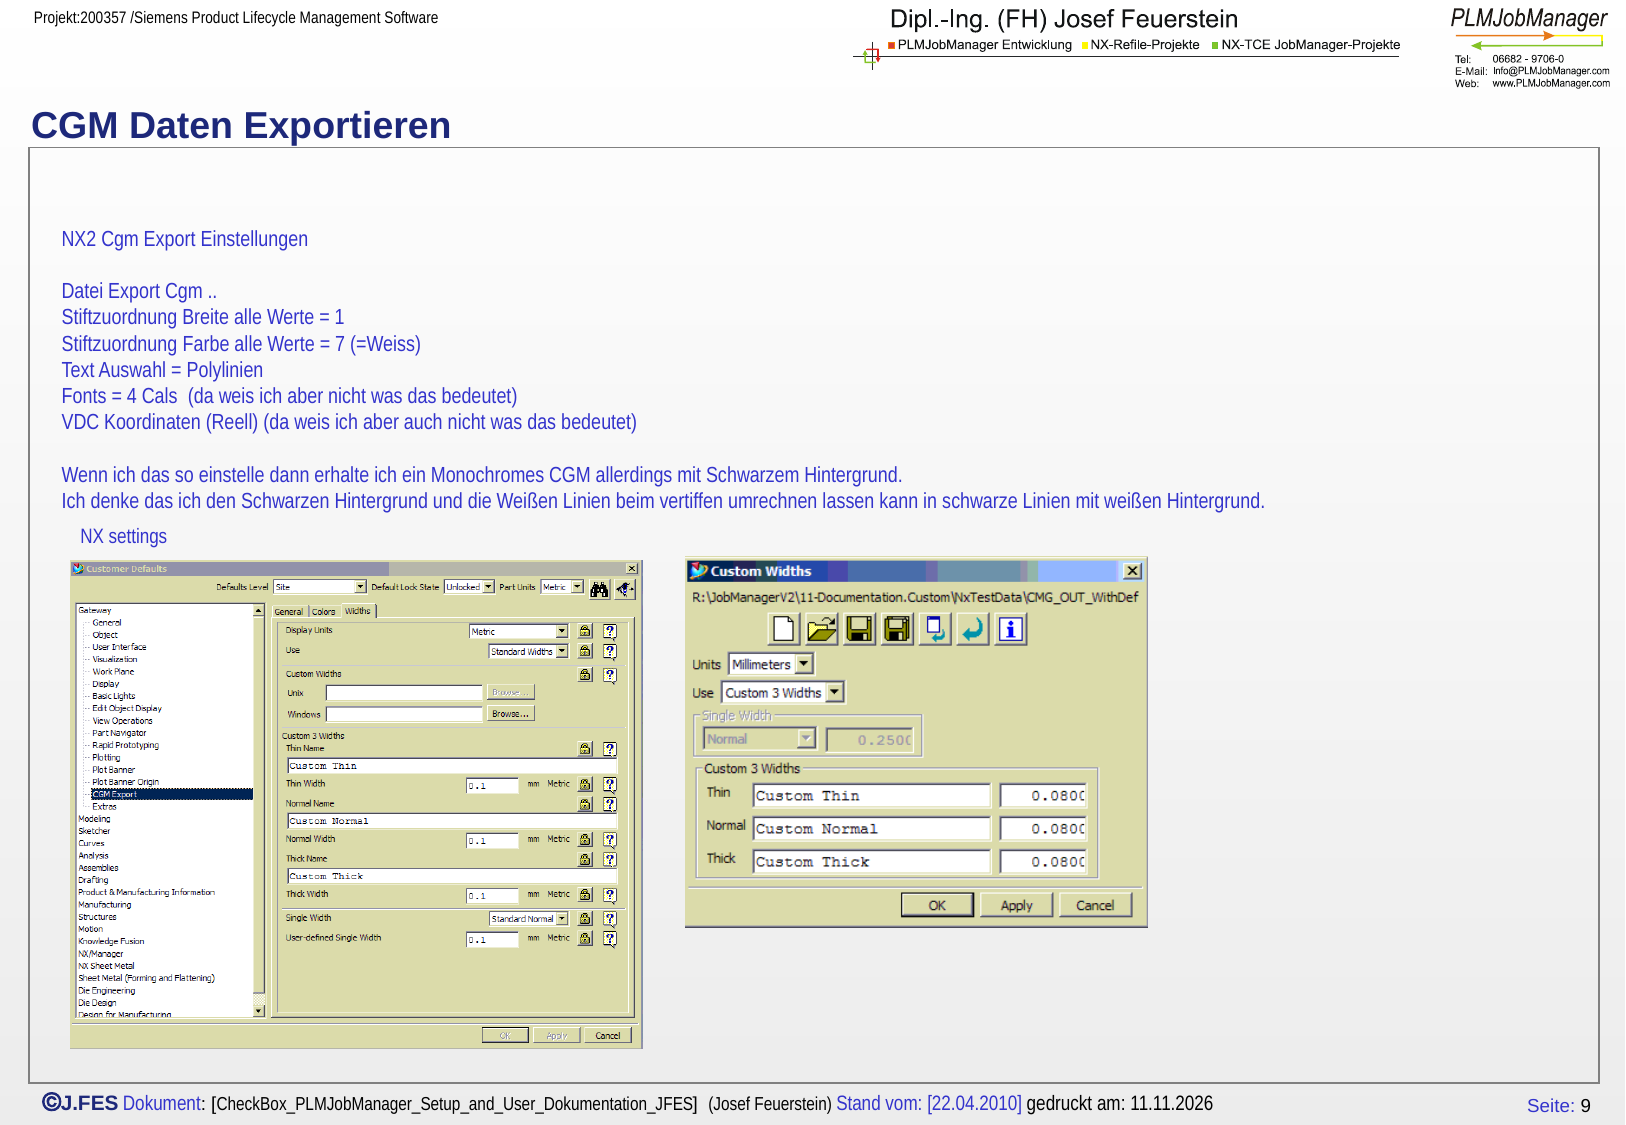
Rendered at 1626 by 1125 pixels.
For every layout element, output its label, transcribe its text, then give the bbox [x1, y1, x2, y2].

title CGM Daten Exportieren [30, 73, 1600, 138]
text_box NX settings [65, 515, 346, 556]
picture [70, 560, 643, 1049]
picture [685, 556, 1148, 929]
text_box NX2 Cgm Export Einstellungen Datei Export Cgm .. Stiftzuordnung Breite alle Werte = 1 Stiftzuordnung Farbe alle Werte = 7 (=Weiss) Text Auswahl = Polylinien Fonts = 4 Cals (da weis ich aber nicht was das bedeutet) VDC Koordinaten (Reell) (da weis ich aber auch nicht was das bedeutet) Wenn ich das so einstelle dann erhalte ich ein Monochromes CGM allerdings mit Schwarzem Hintergrund. Ich denke das ich den Schwarzen Hintergrund und die Weißen Linien beim vertiffen umrechnen lassen kann in schwarze Linien mit weißen Hintergrund. [46, 217, 1575, 547]
